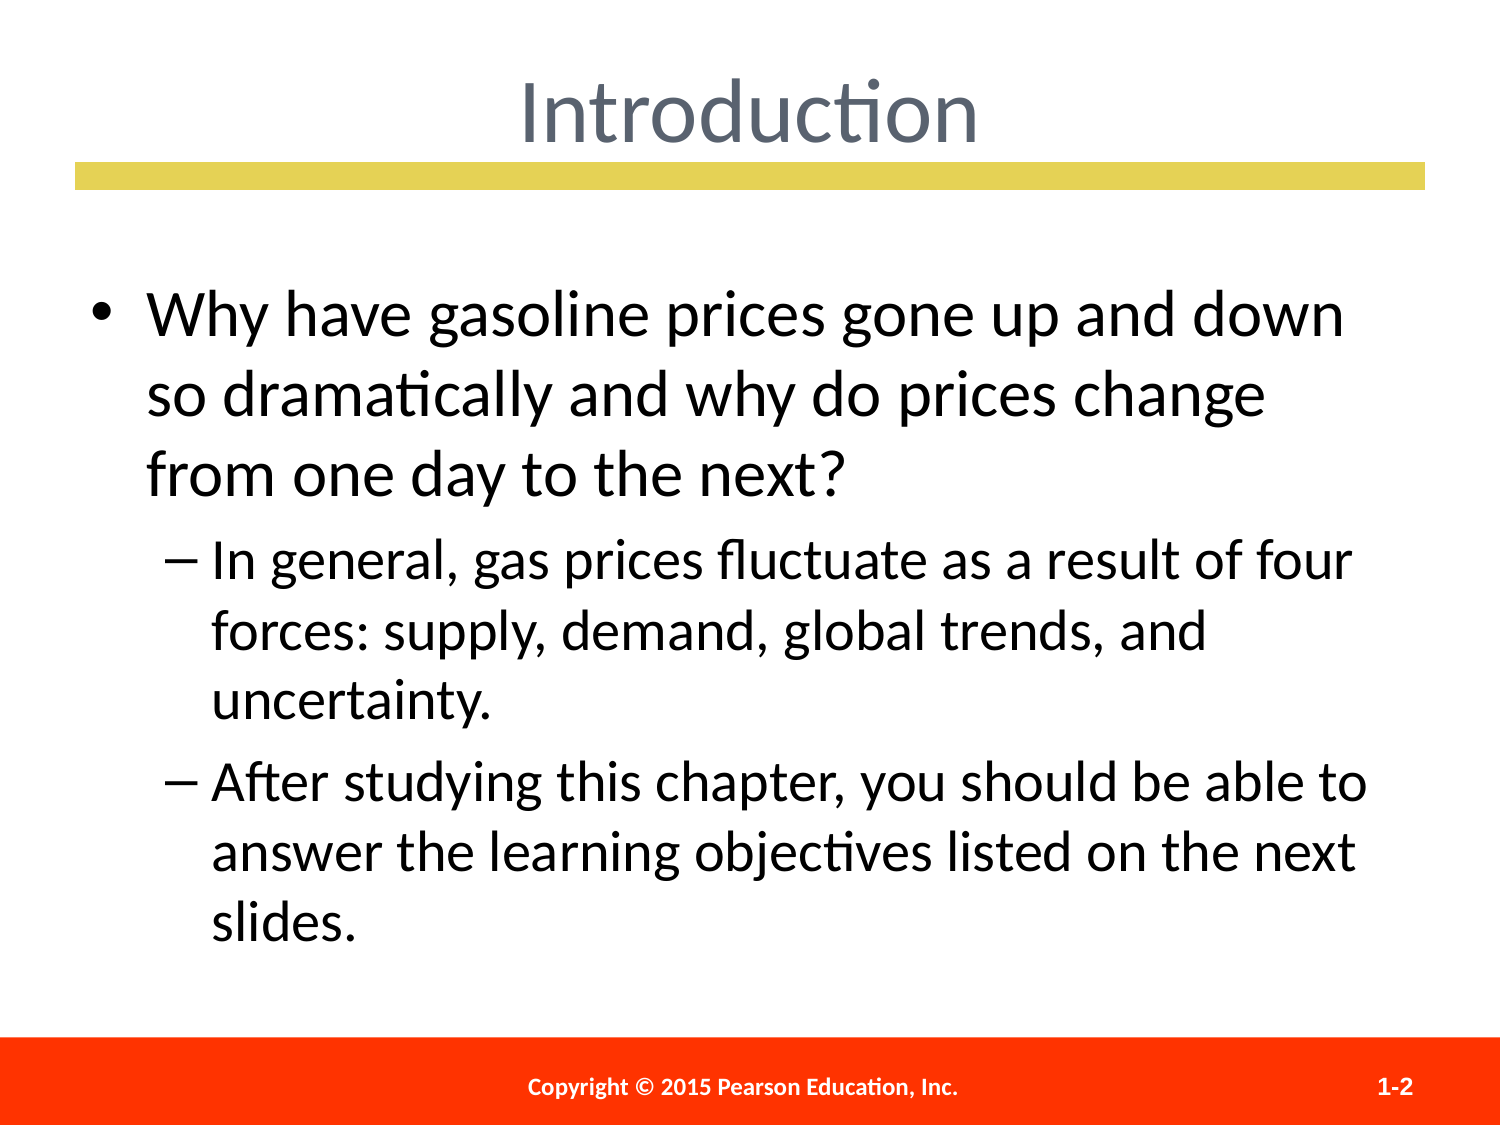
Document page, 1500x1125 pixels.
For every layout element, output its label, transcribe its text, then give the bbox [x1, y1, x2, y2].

list Why have gasoline prices gone up and down so dramatically and why do prices change from one day to the next? In general, gas prices fluctuate as a result of four forces: supply, demand, global trends, and uncertainty. After studying this chapter, you should be able to answer the learning objectives listed on the next slides. [74, 262, 1426, 1006]
title Introduction [74, 12, 1426, 201]
